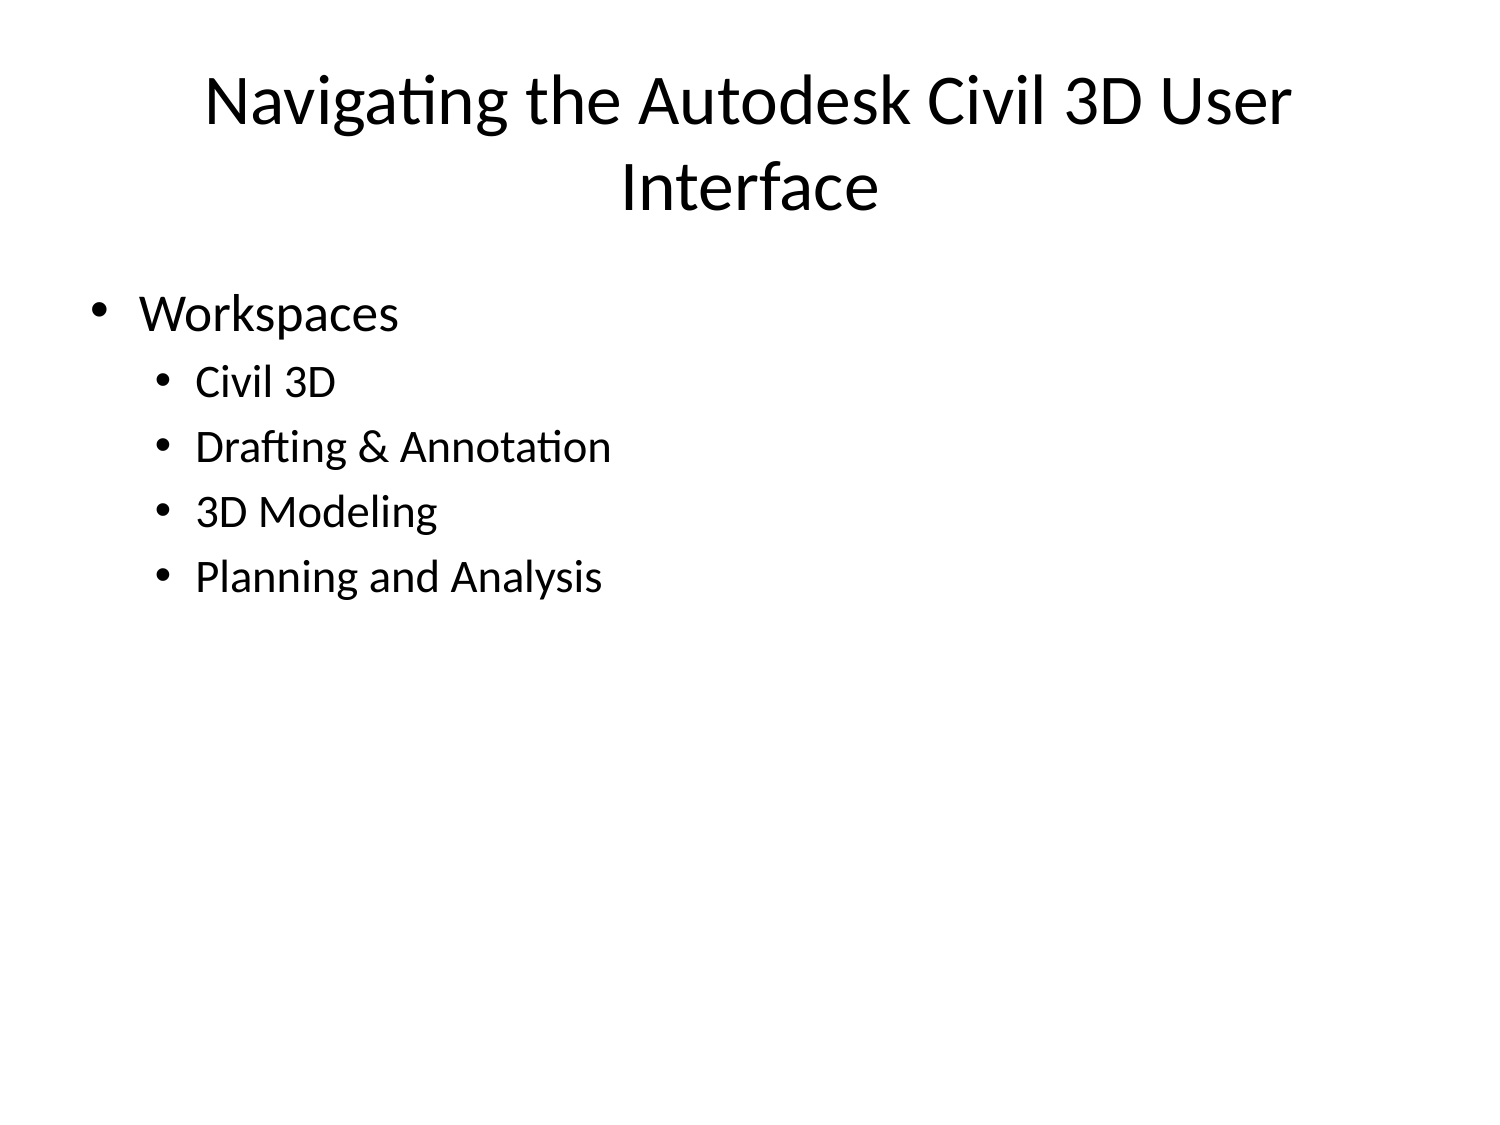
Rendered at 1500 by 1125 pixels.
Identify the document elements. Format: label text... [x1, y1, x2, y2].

list Workspaces Civil 3D Drafting & Annotation 3D Modeling Planning and Analysis [75, 270, 963, 613]
title Navigating the Autodesk Civil 3D User Interface [75, 45, 1425, 233]
